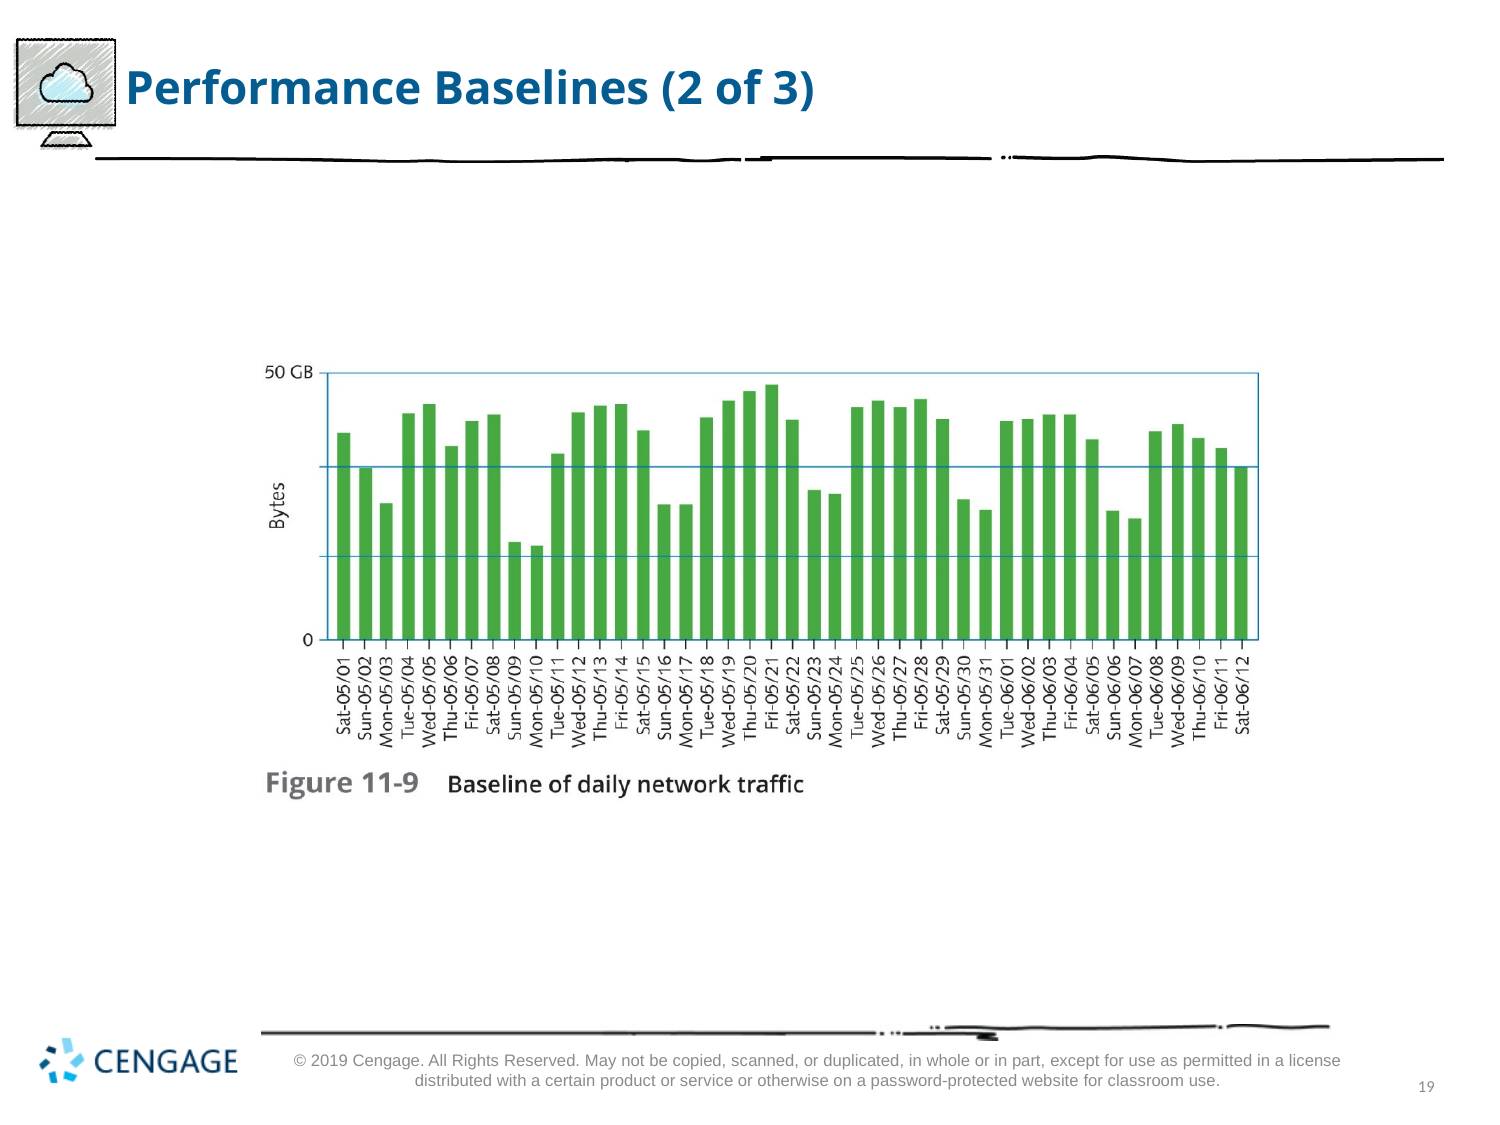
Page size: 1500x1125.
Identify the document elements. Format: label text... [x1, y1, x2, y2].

footer © 2019 Cengage. All Rights Reserved. May not be copied, scanned, or duplicated, in whole or in part, except for use as permitted in a license distributed with a certain product or service or otherwise on a password-protected website for classroom use. [262, 1050, 1375, 1091]
picture [19, 1024, 250, 1096]
picture [13, 36, 117, 151]
title Performance Baselines (2 of 3) [125, 66, 1442, 116]
picture [95, 155, 1444, 163]
picture [261, 362, 1262, 802]
picture [261, 1024, 1331, 1041]
